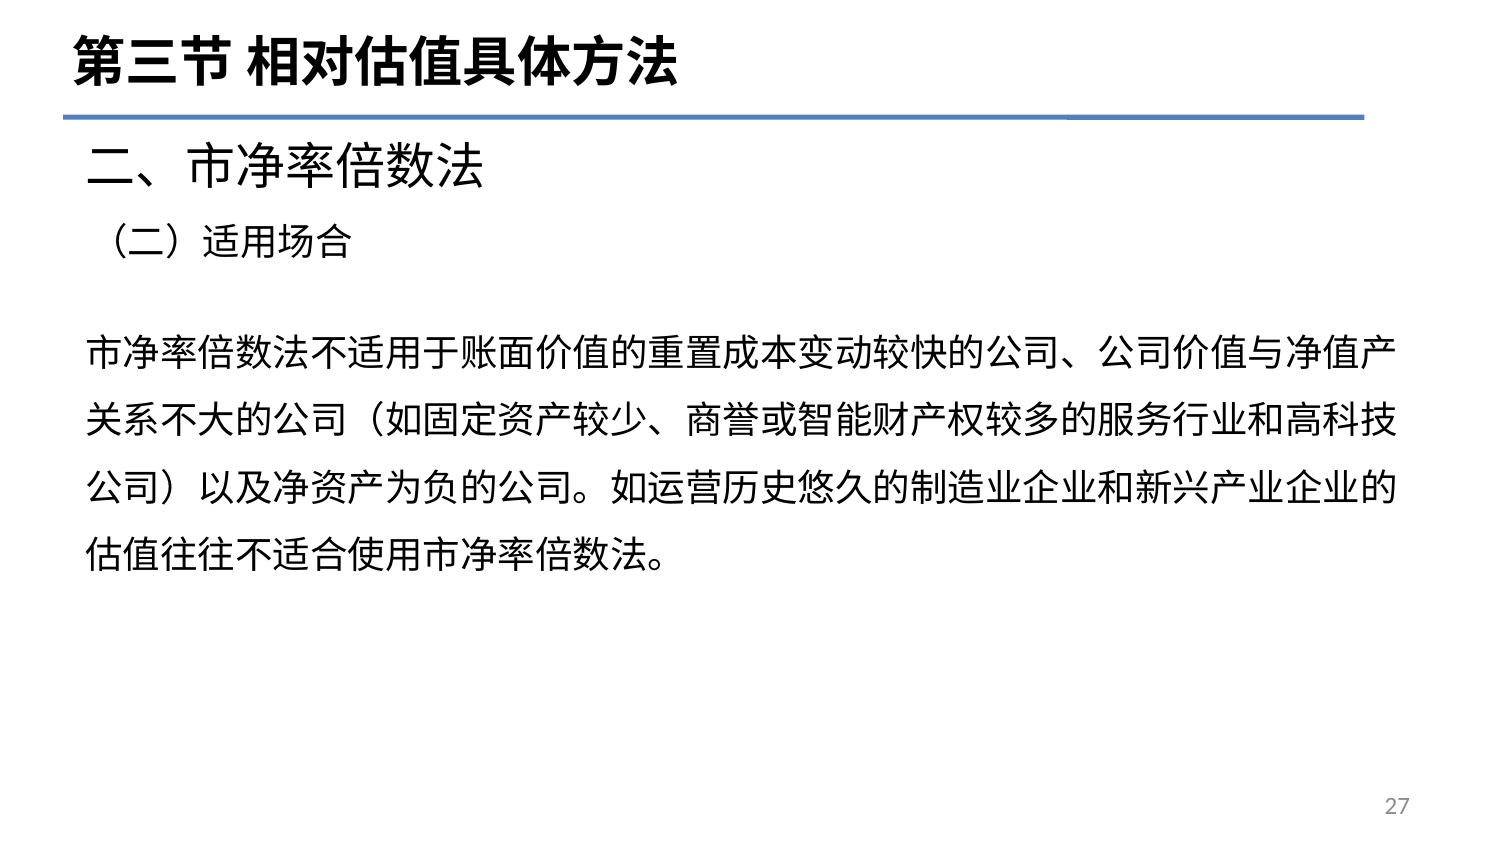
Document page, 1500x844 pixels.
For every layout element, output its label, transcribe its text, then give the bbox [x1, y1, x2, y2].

slide_number 27 [1074, 782, 1425, 827]
text_box 二、市净率倍数法 [70, 93, 1421, 235]
list 市净率倍数法不适用于账面价值的重置成本变动较快的公司、公司价值与净值产关系不大的公司（如固定资产较少、商誉或智能财产权较多的服务行业和高科技公司）以及净资产为负的公司。如运营历史悠久的制造业企业和新兴产业企业的估值往往不适合使用市净率倍数法。 [70, 298, 1421, 704]
text_box 第三节 相对估值具体方法 [56, 11, 1407, 107]
title （二）适用场合 [75, 158, 1425, 300]
